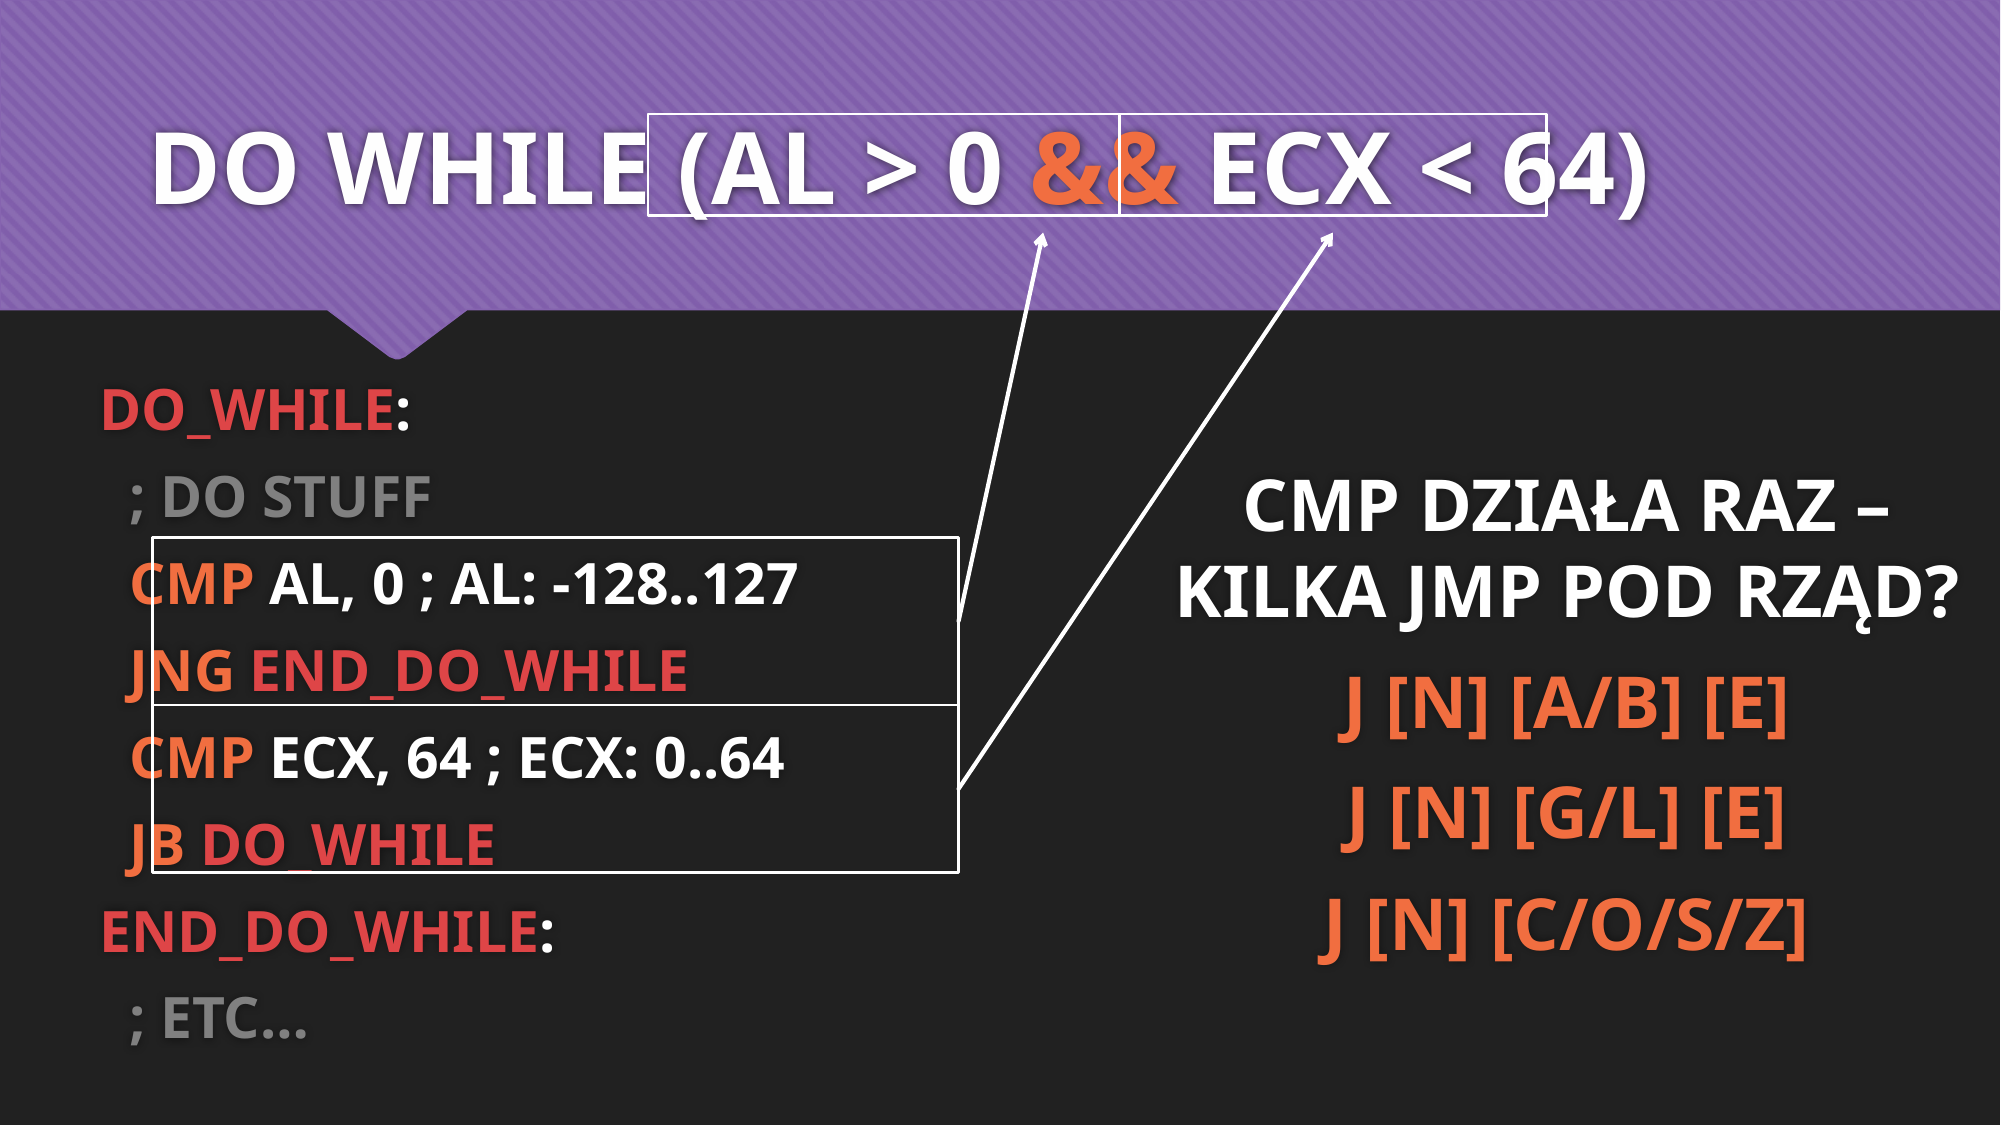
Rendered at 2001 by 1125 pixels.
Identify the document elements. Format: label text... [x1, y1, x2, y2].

text_box [151, 536, 958, 704]
text_box [151, 704, 960, 874]
text_box [647, 113, 1118, 217]
text_box CMP DZIAŁA RAZ – KILKA JMP POD RZĄD? J [N] [A/B] [E] J [N] [G/L] [E] J [N] [C/O/S/Z] [1157, 449, 1976, 975]
title DO WHILE (AL > 0 && ECX < 64) [132, 73, 1868, 233]
text_box [1118, 113, 1548, 217]
text_box DO_WHILE: ; DO STUFF CMP AL, 0 ; AL: -128..127 JNG END_DO_WHILE CMP ECX, 64 ; ECX: 0..64 JB DO_WHILE END_DO_WHILE: ; ETC… [84, 364, 1976, 1060]
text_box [958, 232, 1334, 790]
